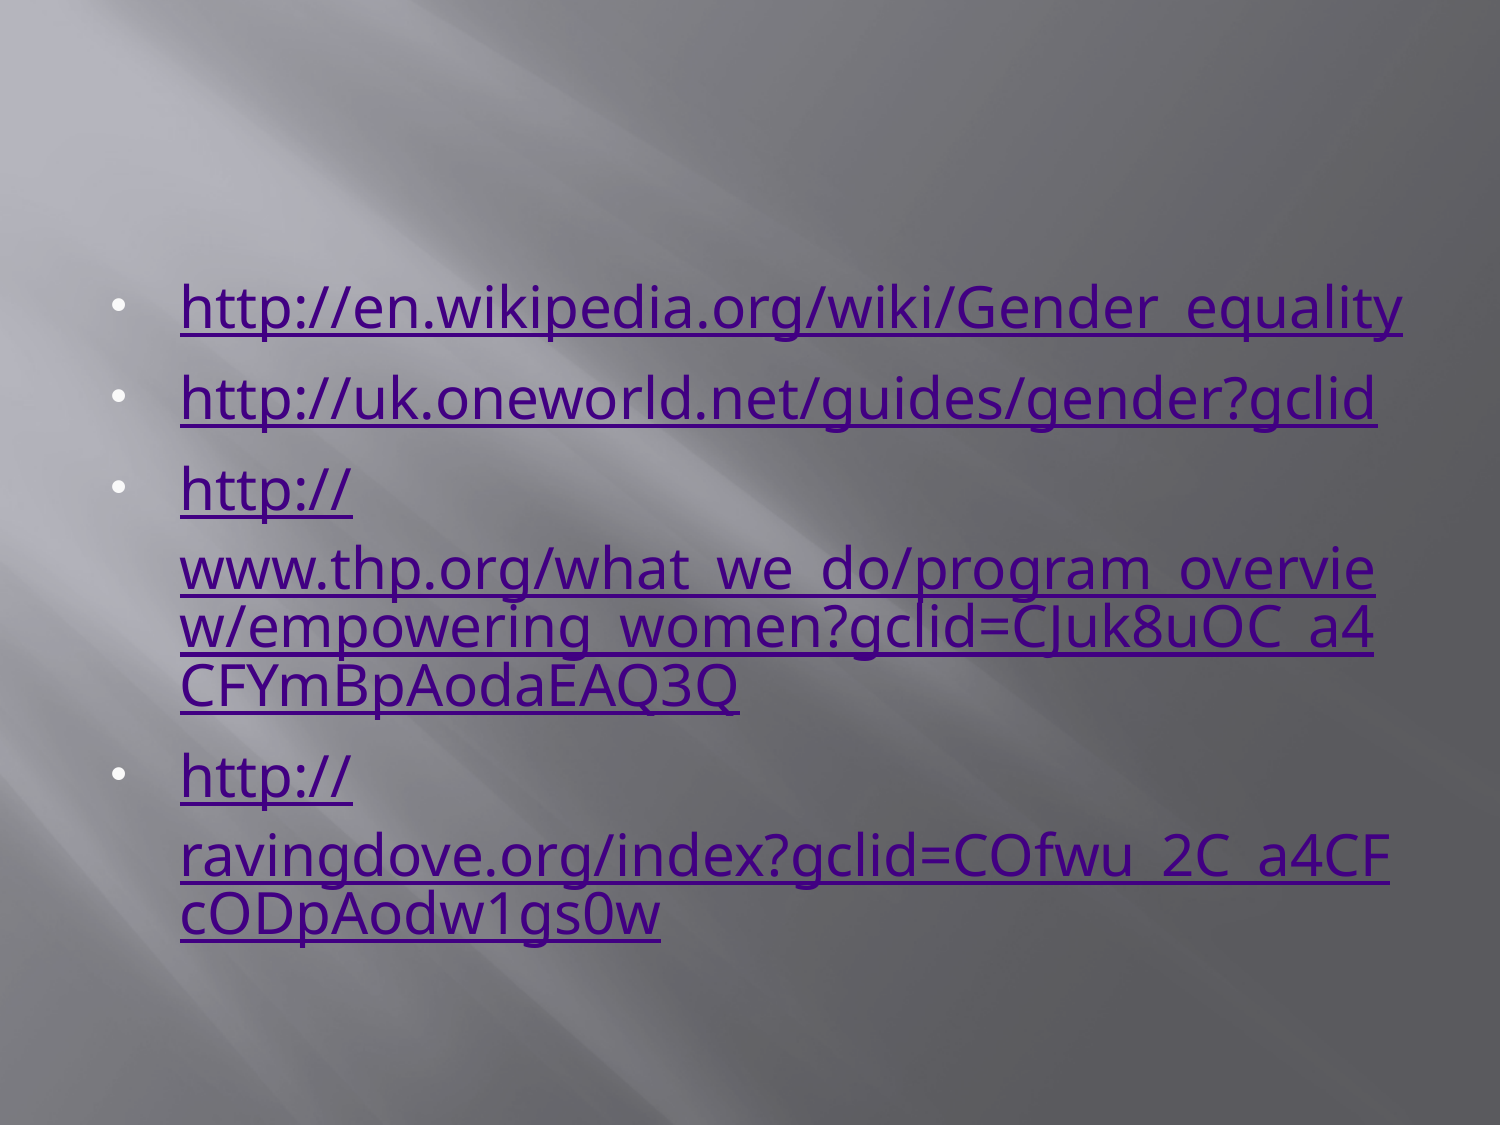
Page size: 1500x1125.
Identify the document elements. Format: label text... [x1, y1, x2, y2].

list http://en.wikipedia.org/wiki/Gender_equality http://uk.oneworld.net/guides/gender?gclid http://www.thp.org/what_we_do/program_overview/empowering_women?gclid=CJuk8uOC_a4CFYmBpAodaEAQ3Q http://ravingdove.org/index?gclid=COfwu_2C_a4CFcODpAodw1gs0w [75, 262, 1425, 1035]
